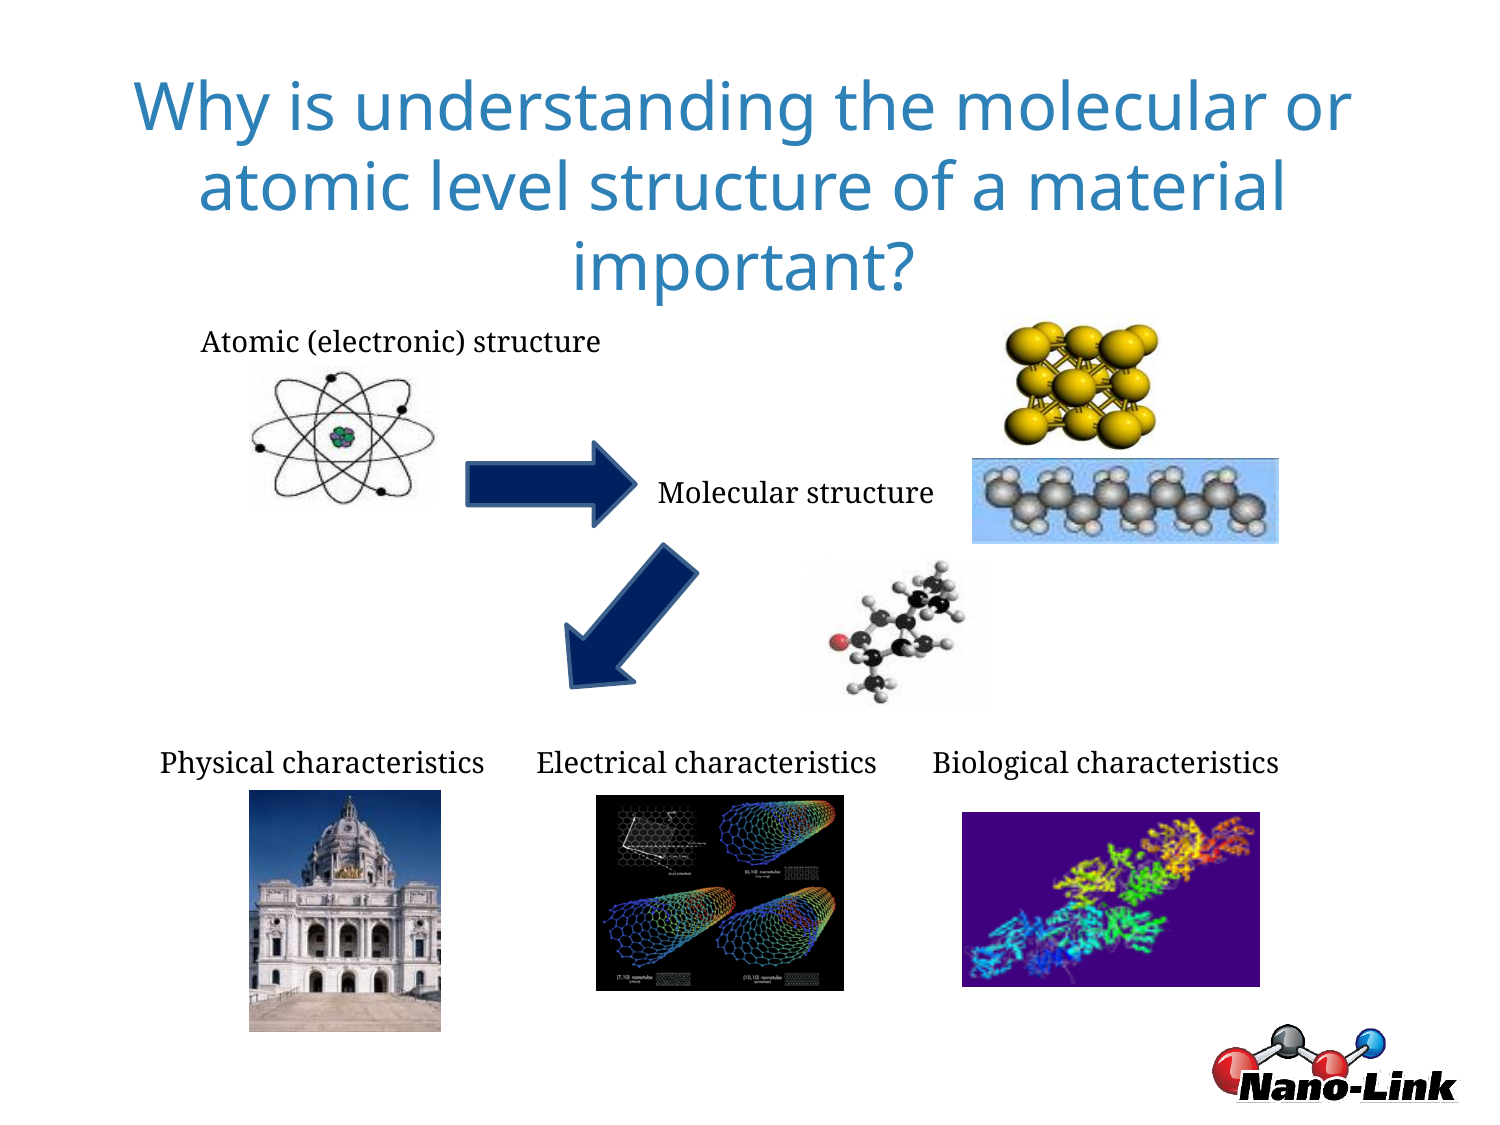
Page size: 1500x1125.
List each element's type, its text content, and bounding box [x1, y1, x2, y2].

picture [1212, 1024, 1463, 1103]
text_box Physical characteristics [145, 736, 501, 787]
picture [962, 812, 1260, 988]
text_box [564, 542, 700, 690]
text_box Atomic (electronic) structure [185, 315, 617, 366]
picture [249, 366, 438, 506]
text_box [465, 440, 638, 529]
text_box Electrical characteristics [521, 736, 893, 787]
picture [803, 559, 988, 710]
text_box Molecular structure [642, 467, 950, 518]
picture [972, 458, 1279, 544]
picture [249, 790, 441, 1033]
text_box Why is understanding the molecular or atomic level structure of a material important? [87, 56, 1400, 312]
text_box Biological characteristics [917, 736, 1295, 787]
picture [595, 795, 844, 992]
picture [1002, 315, 1161, 451]
